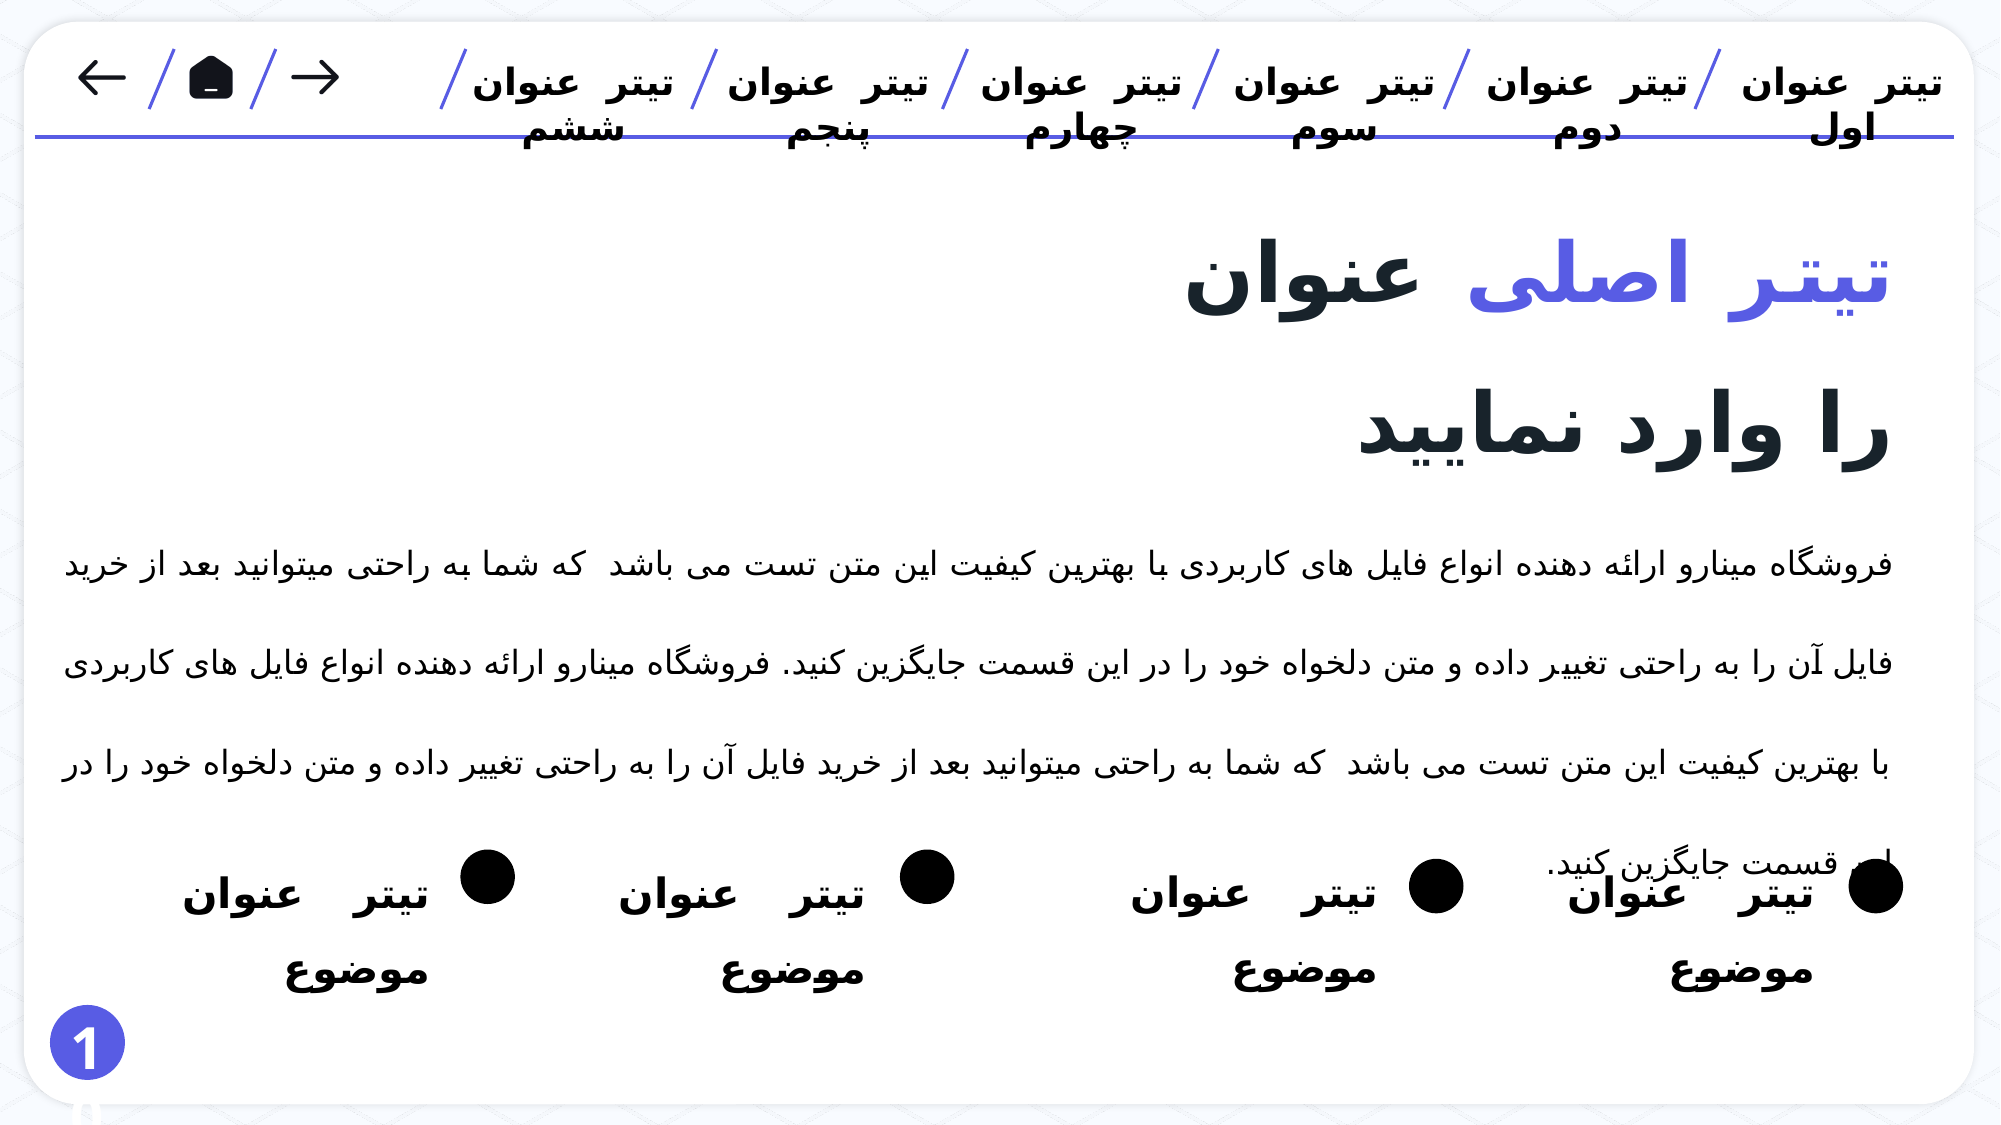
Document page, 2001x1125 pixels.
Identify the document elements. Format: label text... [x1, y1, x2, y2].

text_box [1847, 857, 1905, 915]
text_box تیتر عنوان موضوع [131, 834, 445, 1000]
text_box تیتر عنوان اول [1716, 50, 1971, 156]
text_box تیتر عنوان موضوع [1079, 833, 1394, 999]
text_box تیتر عنوان سوم [1210, 50, 1463, 156]
text_box تیتر عنوان دوم [1463, 50, 1716, 156]
text_box تیتر عنوان موضوع [567, 834, 882, 1000]
text_box فروشگاه مینارو ارائه دهنده انواع فایل های کاربردی با بهترین کیفیت این متن تست می باشد که شما به راحتی میتوانید بعد از خرید فایل آن را به راحتی تغییر داده و متن دلخواه خود را در این قسمت جایگزین کنید. فروشگاه مینارو ارائه دهنده انواع فایل های کاربردی با بهترین کیفیت این متن تست می باشد که شما به راحتی میتوانید بعد از خرید فایل آن را به راحتی تغییر داده و متن دلخواه خود را در این قسمت جایگزین کنید. [48, 474, 1909, 989]
text_box تیتر عنوان ششم [446, 50, 702, 156]
text_box [1407, 857, 1465, 915]
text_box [76, 51, 341, 104]
text_box تیتر عنوان چهارم [957, 50, 1210, 156]
text_box تیتر عنوان پنجم [702, 50, 957, 156]
text_box 10 [39, 1003, 134, 1125]
text_box تیتر اصلی عنوان را وارد نمایید [1158, 161, 1909, 474]
text_box [898, 848, 956, 906]
text_box [459, 848, 516, 906]
text_box تیتر عنوان موضوع [1516, 833, 1830, 999]
